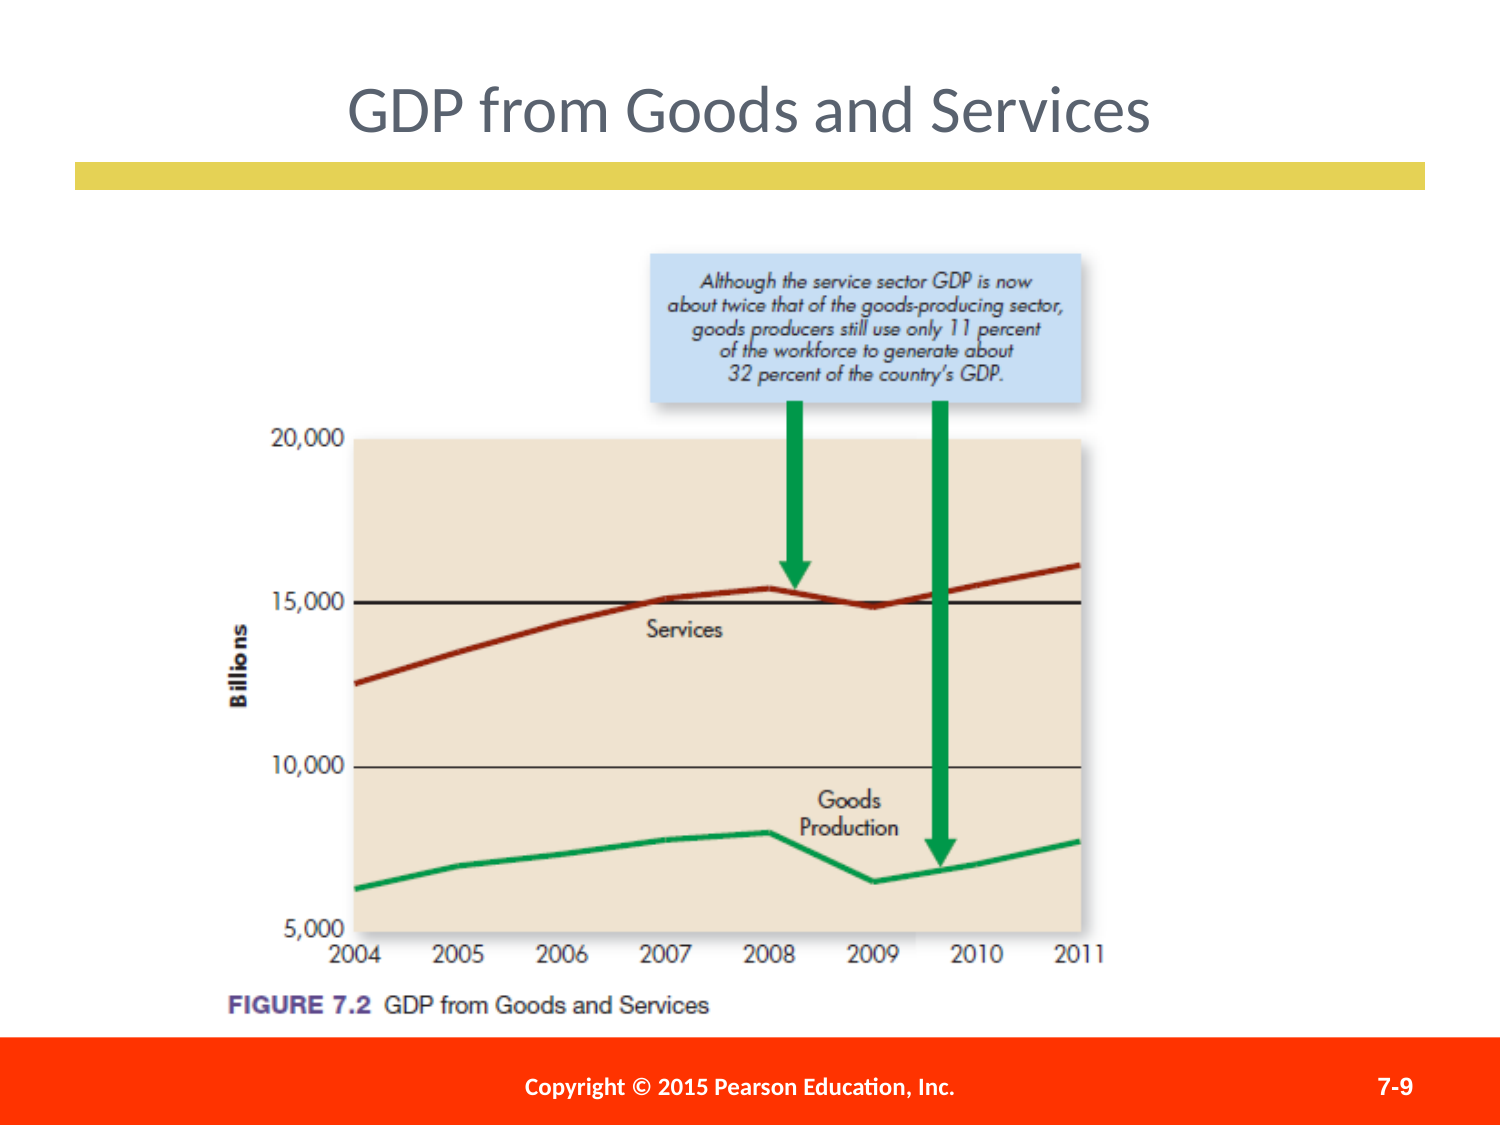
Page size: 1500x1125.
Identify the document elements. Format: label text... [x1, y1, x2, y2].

picture [224, 213, 1147, 1025]
title GDP from Goods and Services [74, 12, 1426, 201]
